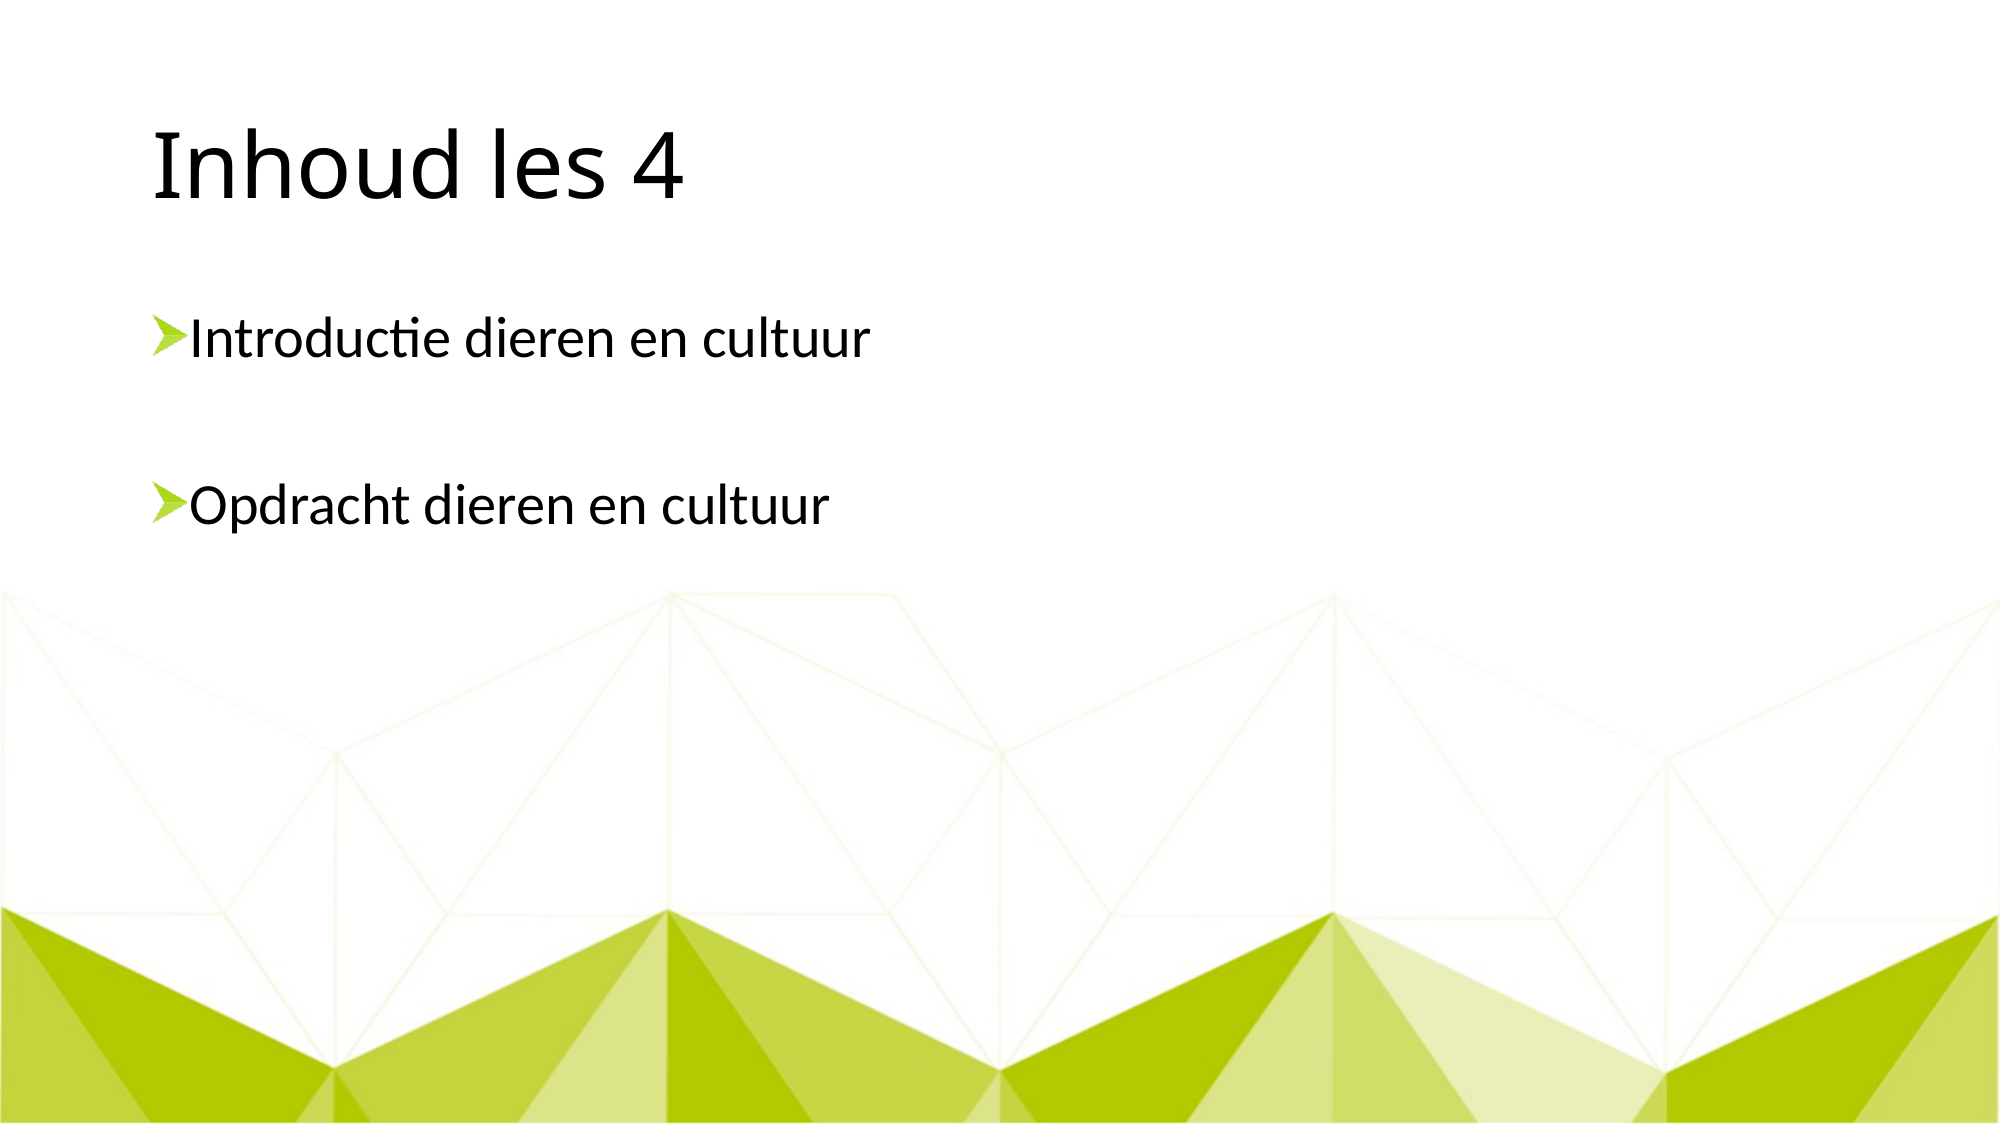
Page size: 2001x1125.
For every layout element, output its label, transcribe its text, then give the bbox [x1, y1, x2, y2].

list Introductie dieren en cultuur Opdracht dieren en cultuur [137, 299, 1863, 1014]
title Inhoud les 4 [137, 59, 1863, 278]
picture [0, 0, 2001, 1125]
